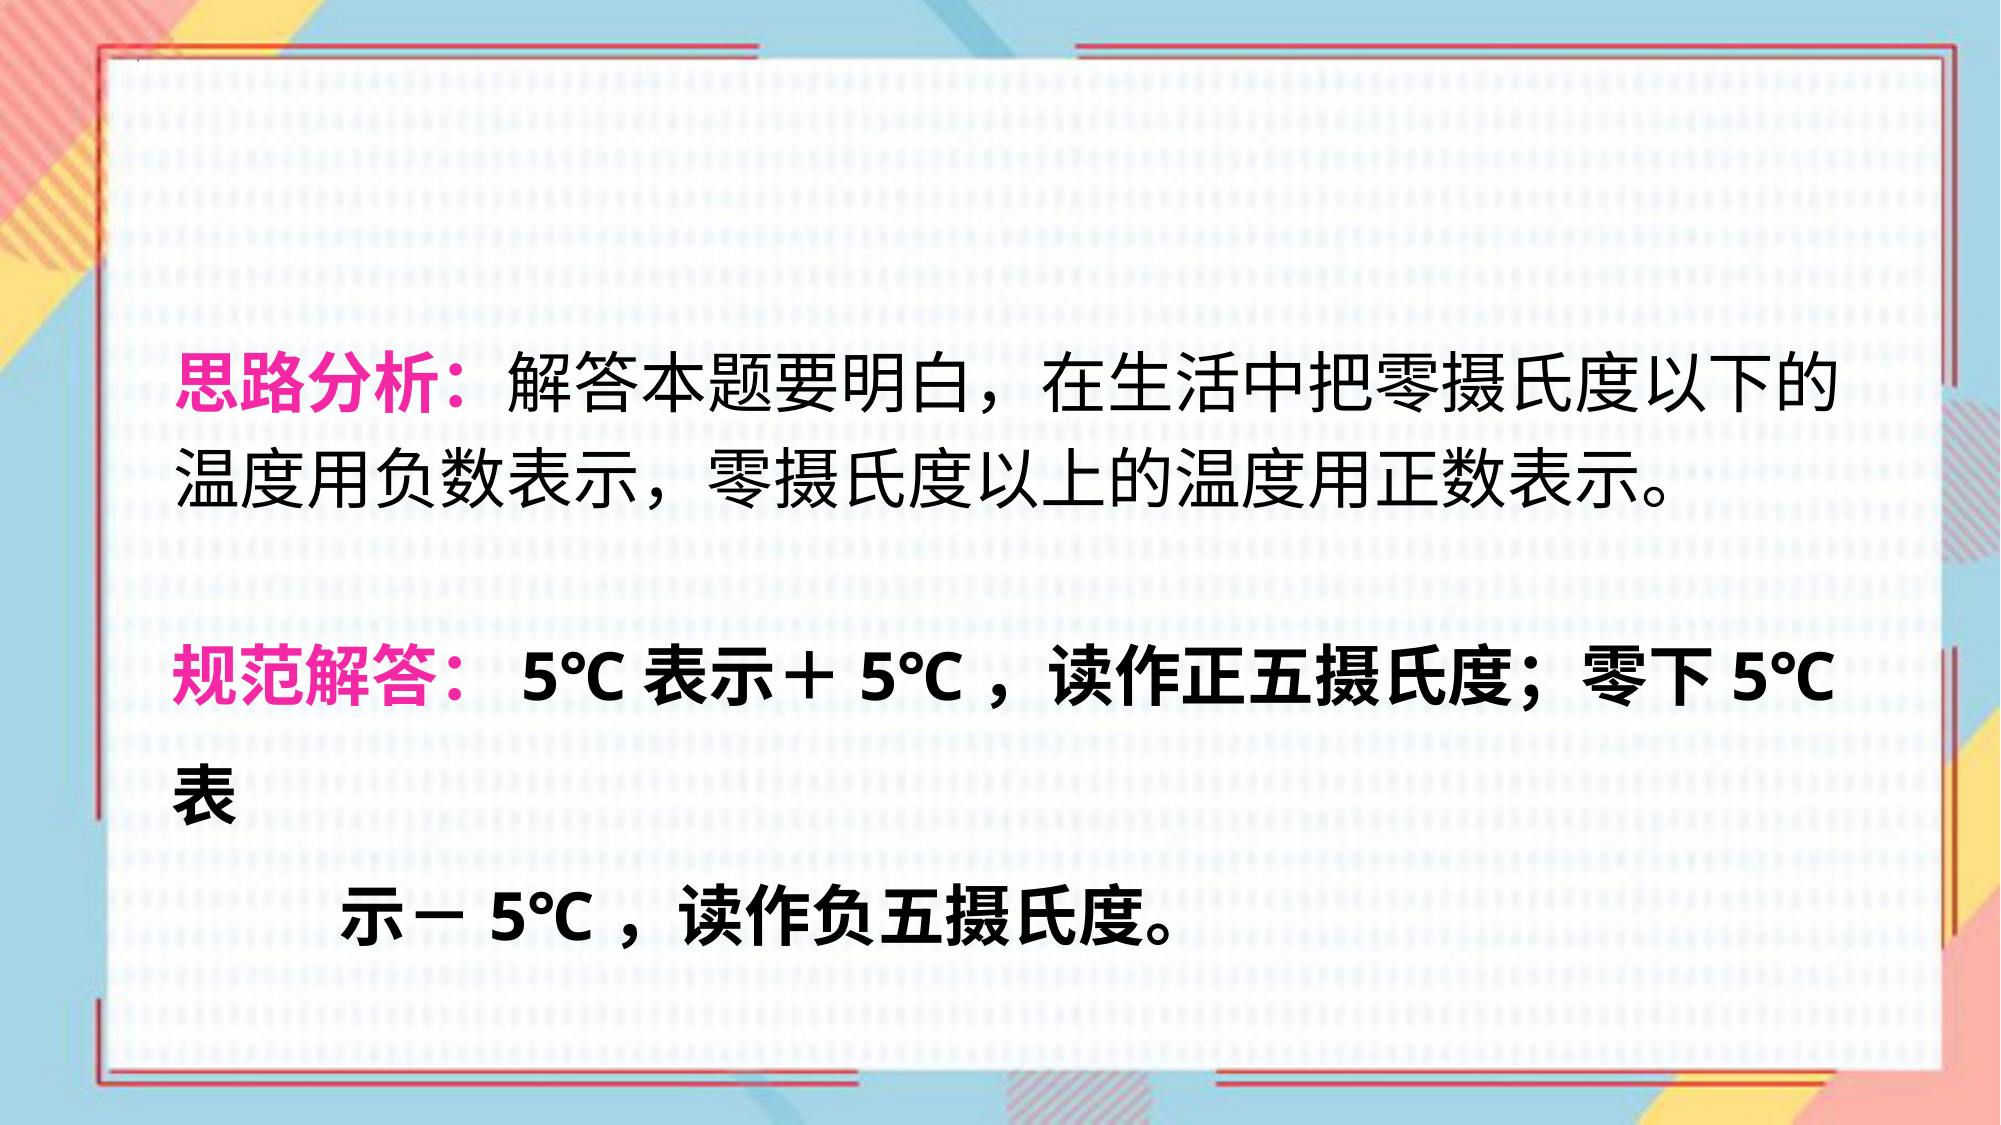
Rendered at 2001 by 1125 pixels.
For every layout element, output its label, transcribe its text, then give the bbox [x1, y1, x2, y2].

picture [0, 0, 2001, 1125]
text_box 规范解答：5℃表示＋5℃，读作正五摄氏度；零下5℃表 示－5℃，读作负五摄氏度。 [156, 586, 1869, 962]
text_box 思路分析：解答本题要明白，在生活中把零摄氏度以下的 温度用负数表示，零摄氏度以上的温度用正数表示。 [158, 317, 1869, 524]
